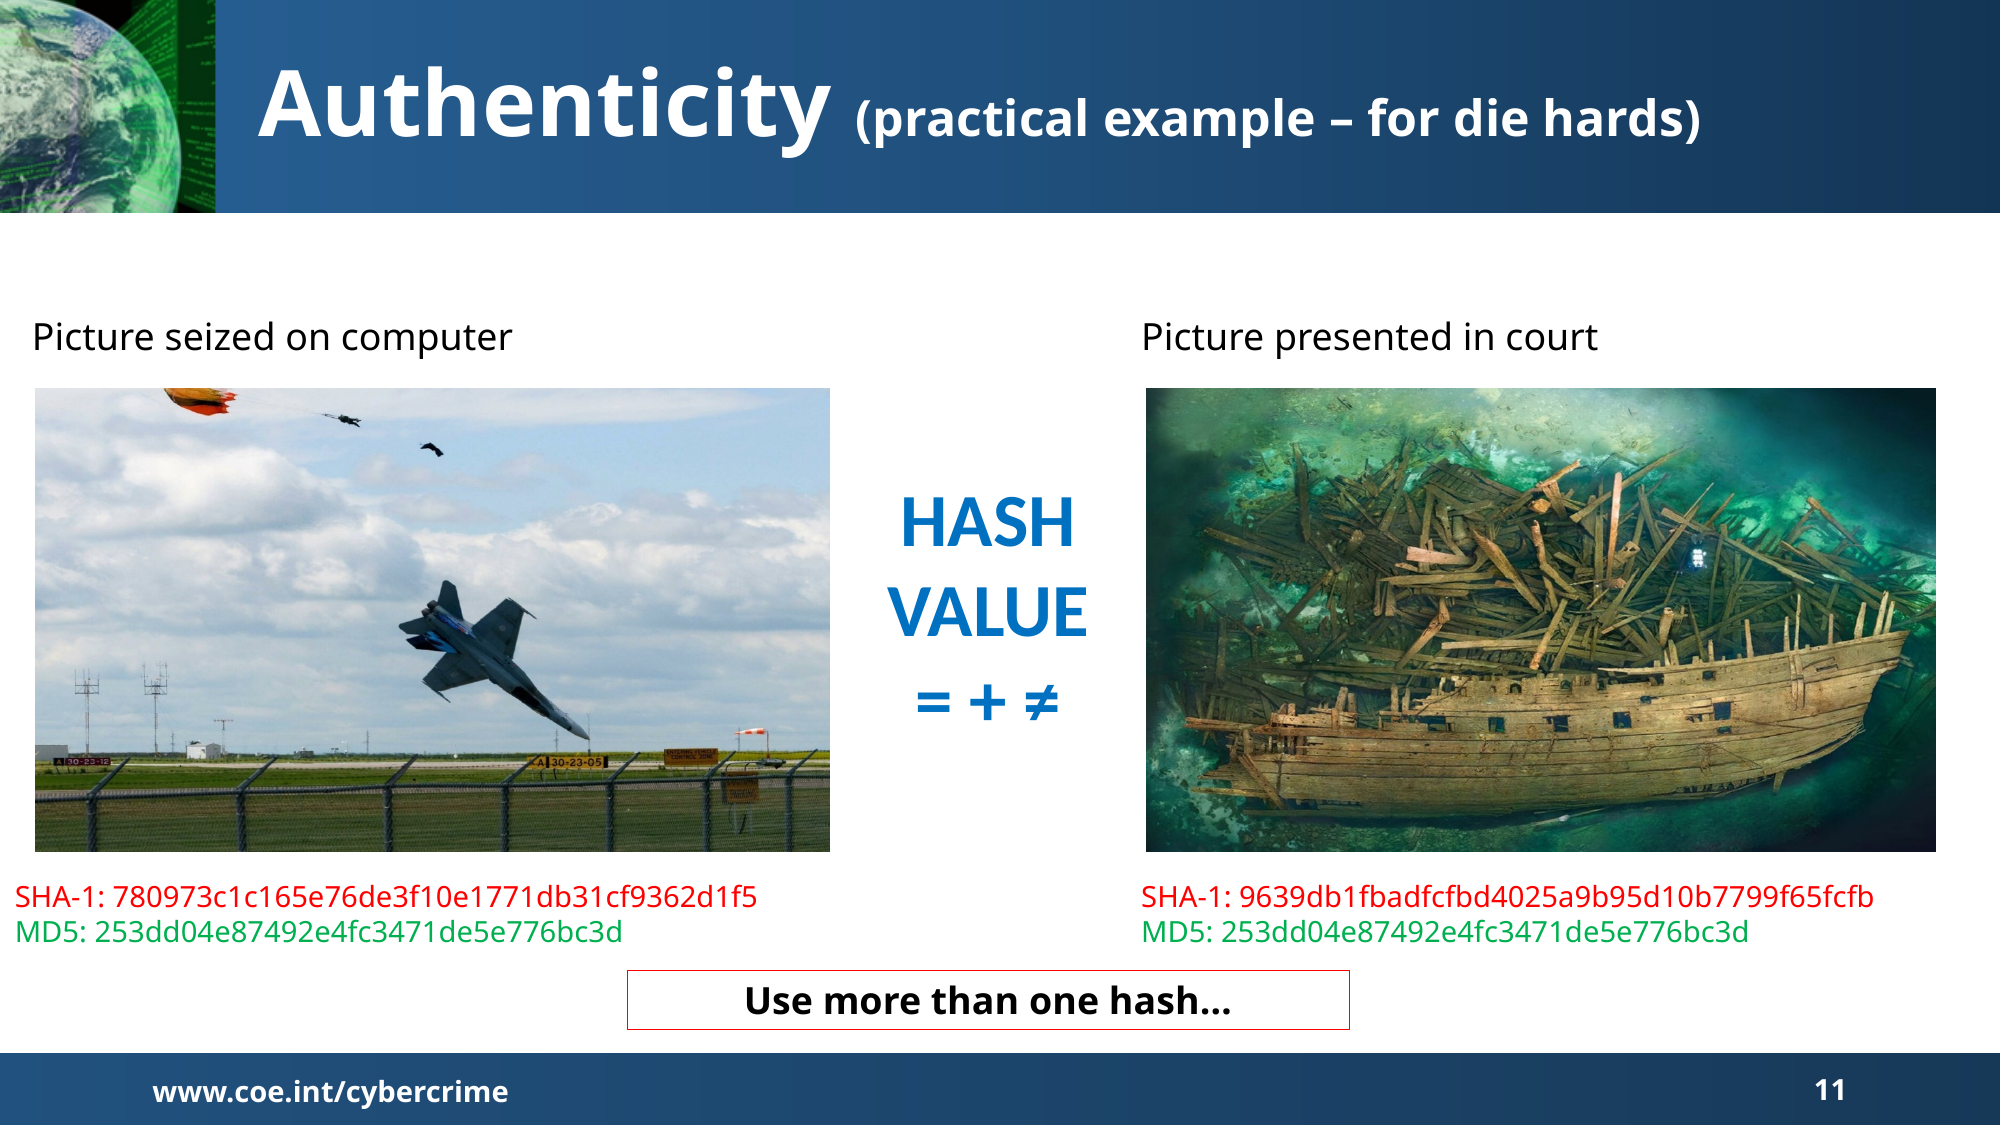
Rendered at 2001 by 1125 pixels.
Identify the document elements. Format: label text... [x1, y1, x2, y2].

text_box Use more than one hash… [627, 970, 1350, 1030]
picture [0, 0, 2000, 213]
slide_number 11 [1412, 1061, 1863, 1121]
text_box HASH VALUE = + ≠ [870, 463, 1107, 749]
picture [1146, 388, 1936, 852]
picture [35, 388, 830, 852]
slide_number www.coe.int/cybercrime [137, 1061, 588, 1121]
text_box Picture presented in court [1126, 305, 1903, 366]
title Authenticity (practical example – for die hards) [243, 32, 1969, 182]
text_box SHA-1: 9639db1fbadfcfbd4025a9b95d10b7799f65fcfb MD5: 253dd04e87492e4fc3471de5e776bc3d [1126, 870, 2000, 956]
text_box Picture seized on computer [17, 305, 794, 366]
text_box SHA-1: 780973c1c165e76de3f10e1771db31cf9362d1f5 MD5: 253dd04e87492e4fc3471de5e776bc3d [0, 870, 1126, 956]
